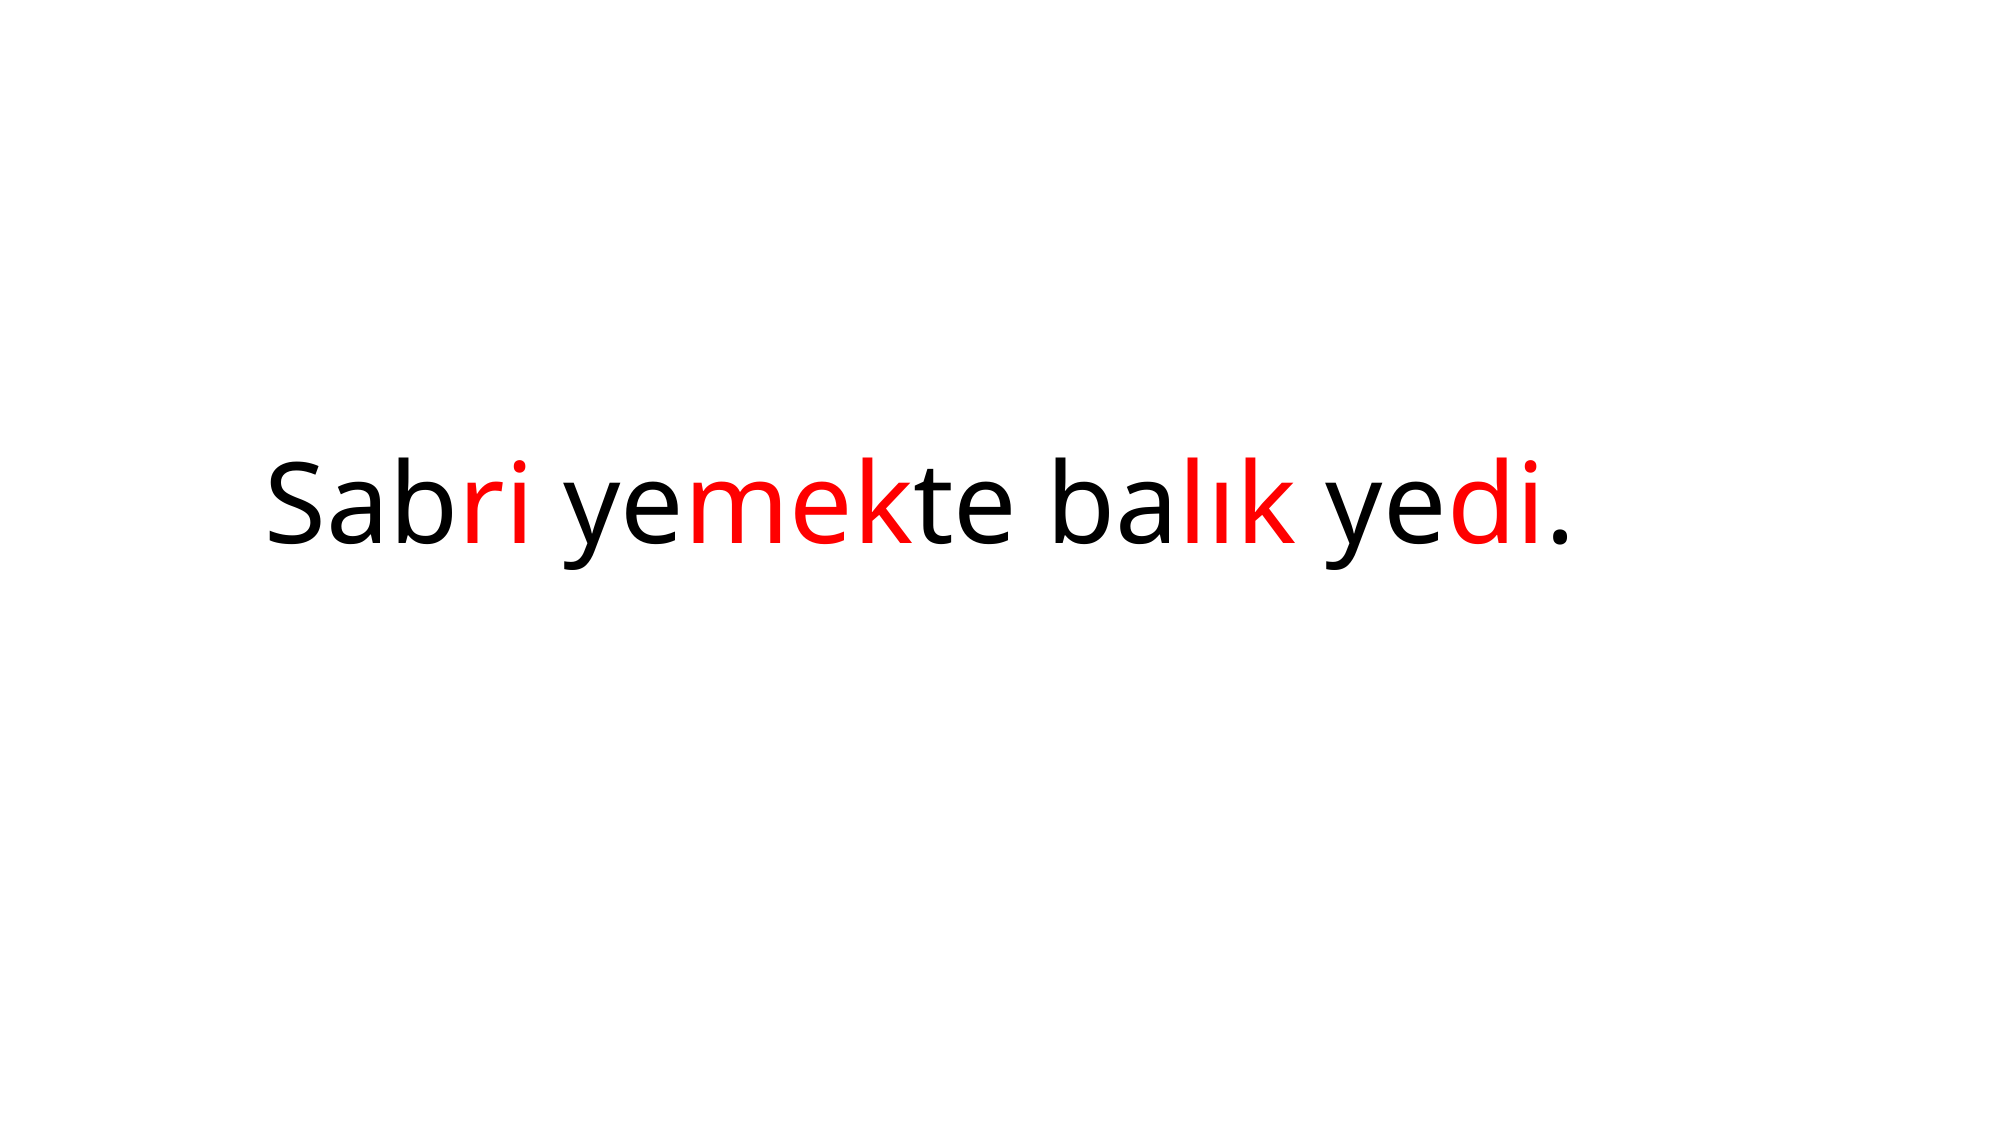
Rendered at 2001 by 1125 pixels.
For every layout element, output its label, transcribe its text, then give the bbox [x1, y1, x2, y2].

title Sabri yemekte balık yedi. [249, 184, 1750, 576]
